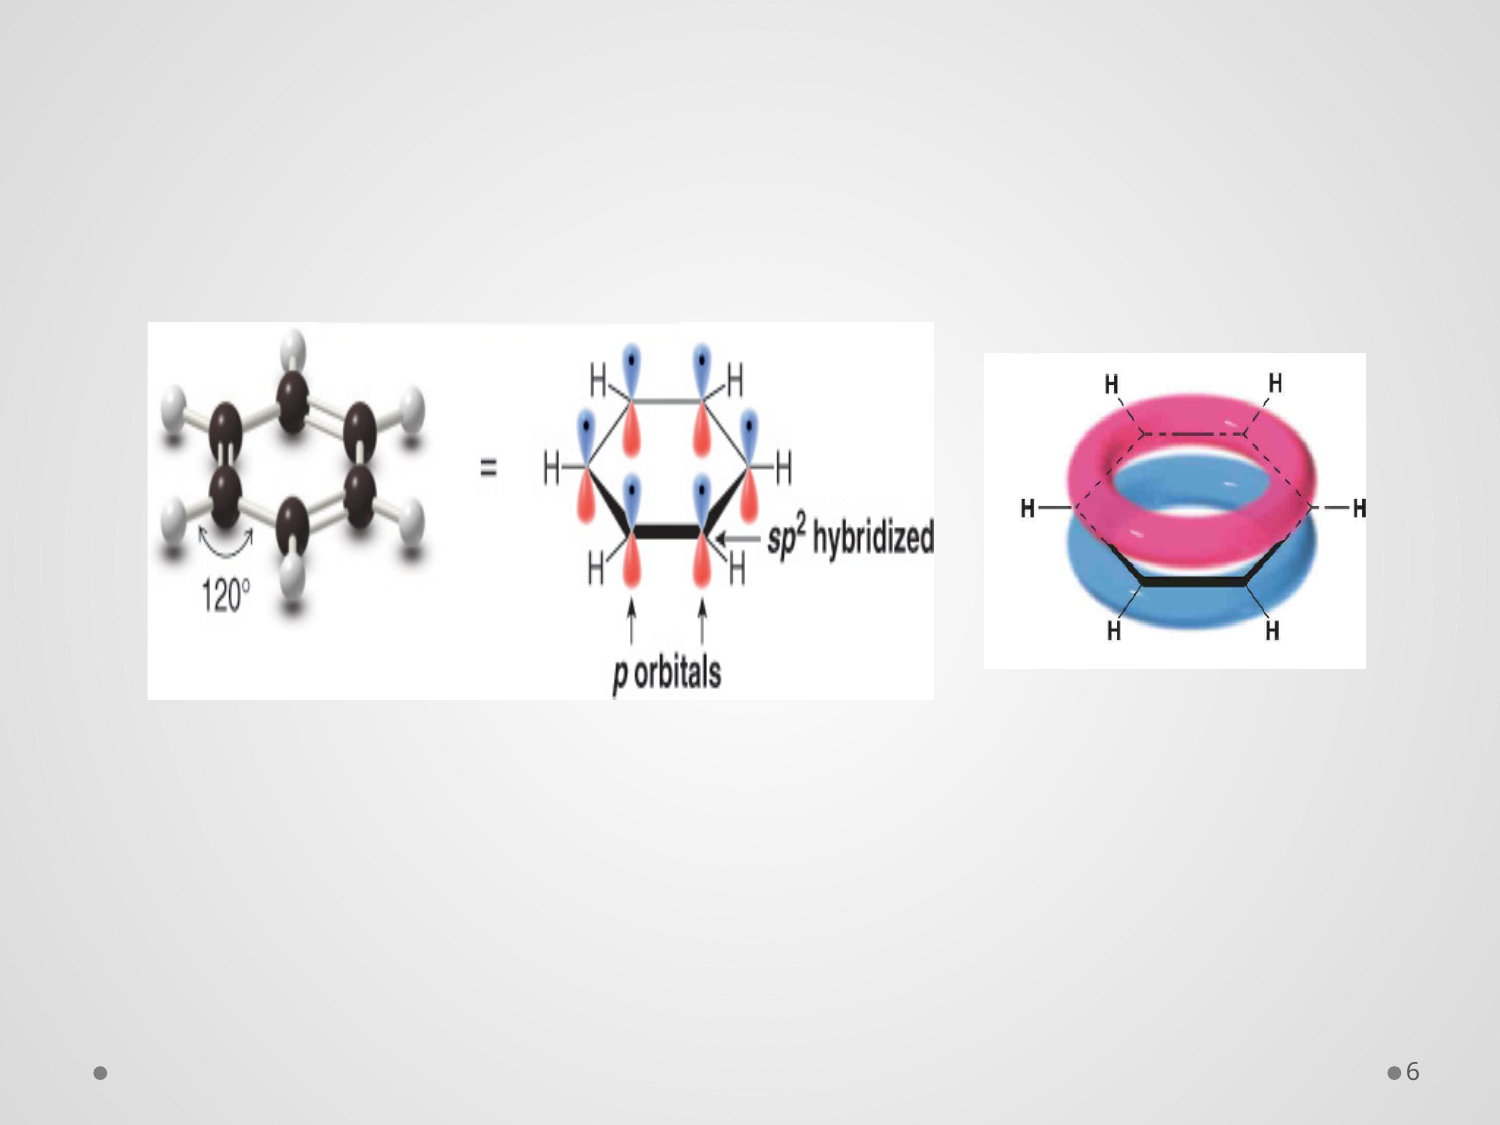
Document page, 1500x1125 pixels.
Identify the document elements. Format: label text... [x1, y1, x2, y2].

slide_number 6 [1401, 1042, 1494, 1103]
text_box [147, 321, 1367, 700]
